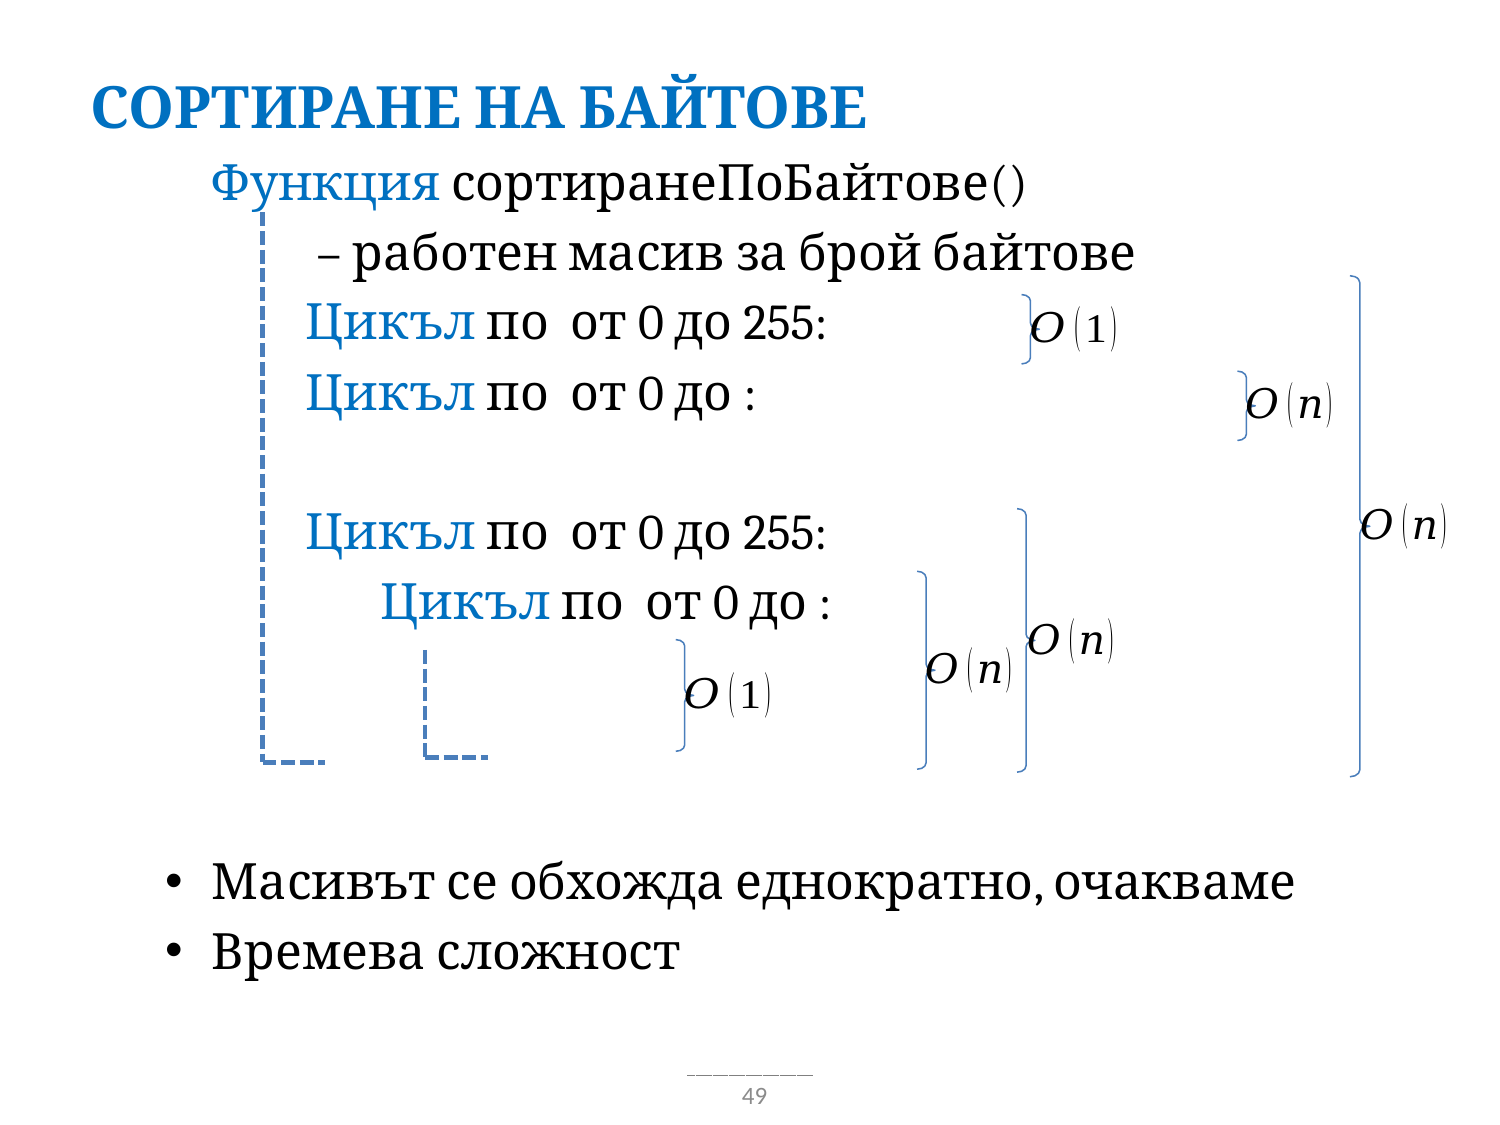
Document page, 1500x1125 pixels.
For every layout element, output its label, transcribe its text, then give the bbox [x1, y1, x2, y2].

text_box [1349, 274, 1362, 778]
text_box [1237, 370, 1248, 442]
slide_number 49 [579, 1065, 930, 1125]
text_box [675, 638, 686, 753]
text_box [424, 649, 488, 759]
text_box [1021, 293, 1032, 365]
text_box [916, 570, 927, 770]
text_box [262, 212, 326, 763]
text_box [1016, 507, 1029, 773]
